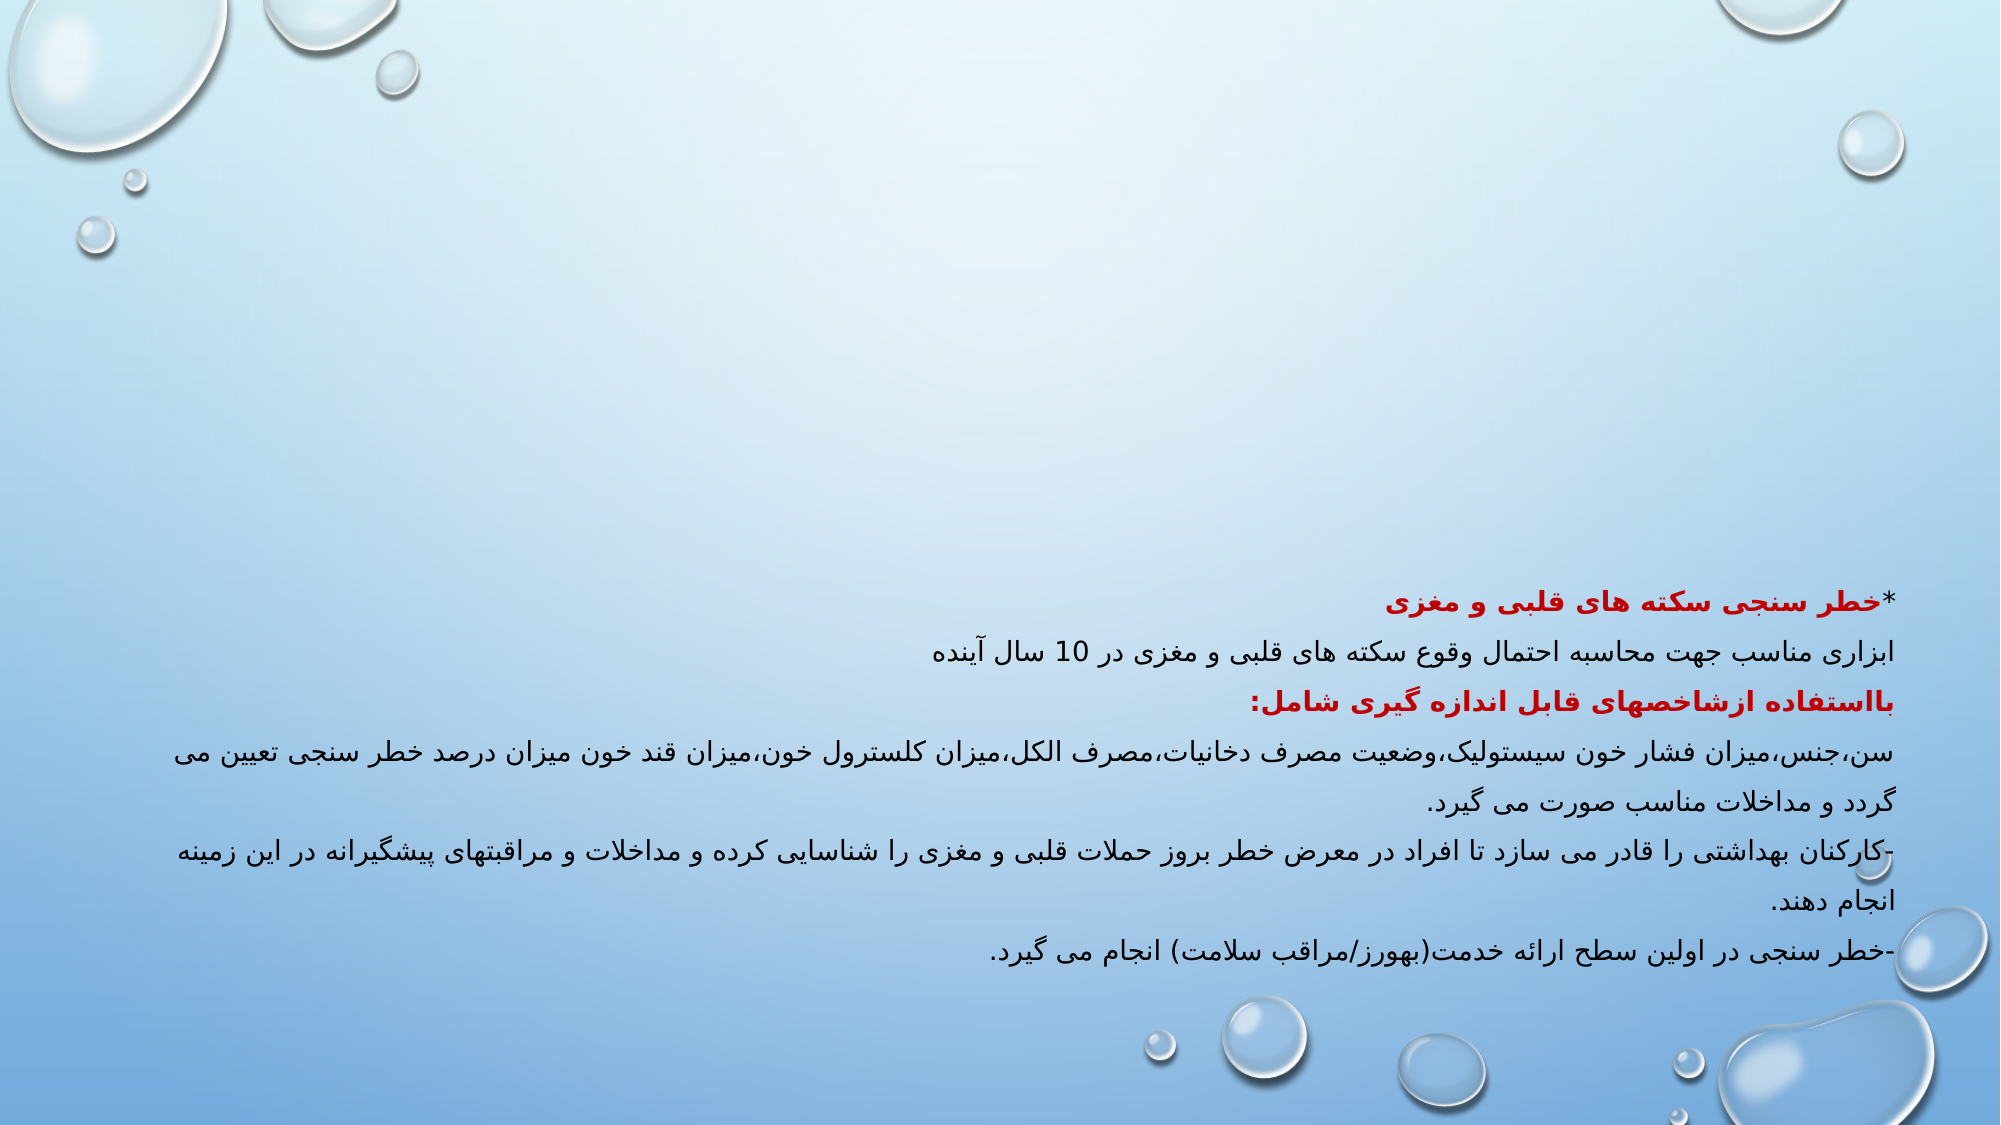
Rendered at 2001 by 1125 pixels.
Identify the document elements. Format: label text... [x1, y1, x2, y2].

picture [0, 0, 2000, 1125]
title *خطر سنجی سکته های قلبی و مغزی ابزاری مناسب جهت محاسبه احتمال وقوع سکته های قلبی و مغزی در 10 سال آینده بااستفاده ازشاخصهای قابل اندازه گیری شامل: سن،جنس،میزان فشار خون سیستولیک،وضعیت مصرف دخانیات،مصرف الکل،میزان کلسترول خون،میزان قند خون میزان درصد خطر سنجی تعیین می گردد و مداخلات مناسب صورت می گیرد. -کارکنان بهداشتی را قادر می سازد تا افراد در معرض خطر بروز حملات قلبی و مغزی را شناسایی کرده و مداخلات و مراقبتهای پیشگیرانه در این زمینه انجام دهند. -خطر سنجی در اولین سطح ارائه خدمت(بهورز/مراقب سلامت) انجام می گیرد. [150, 551, 1912, 1125]
